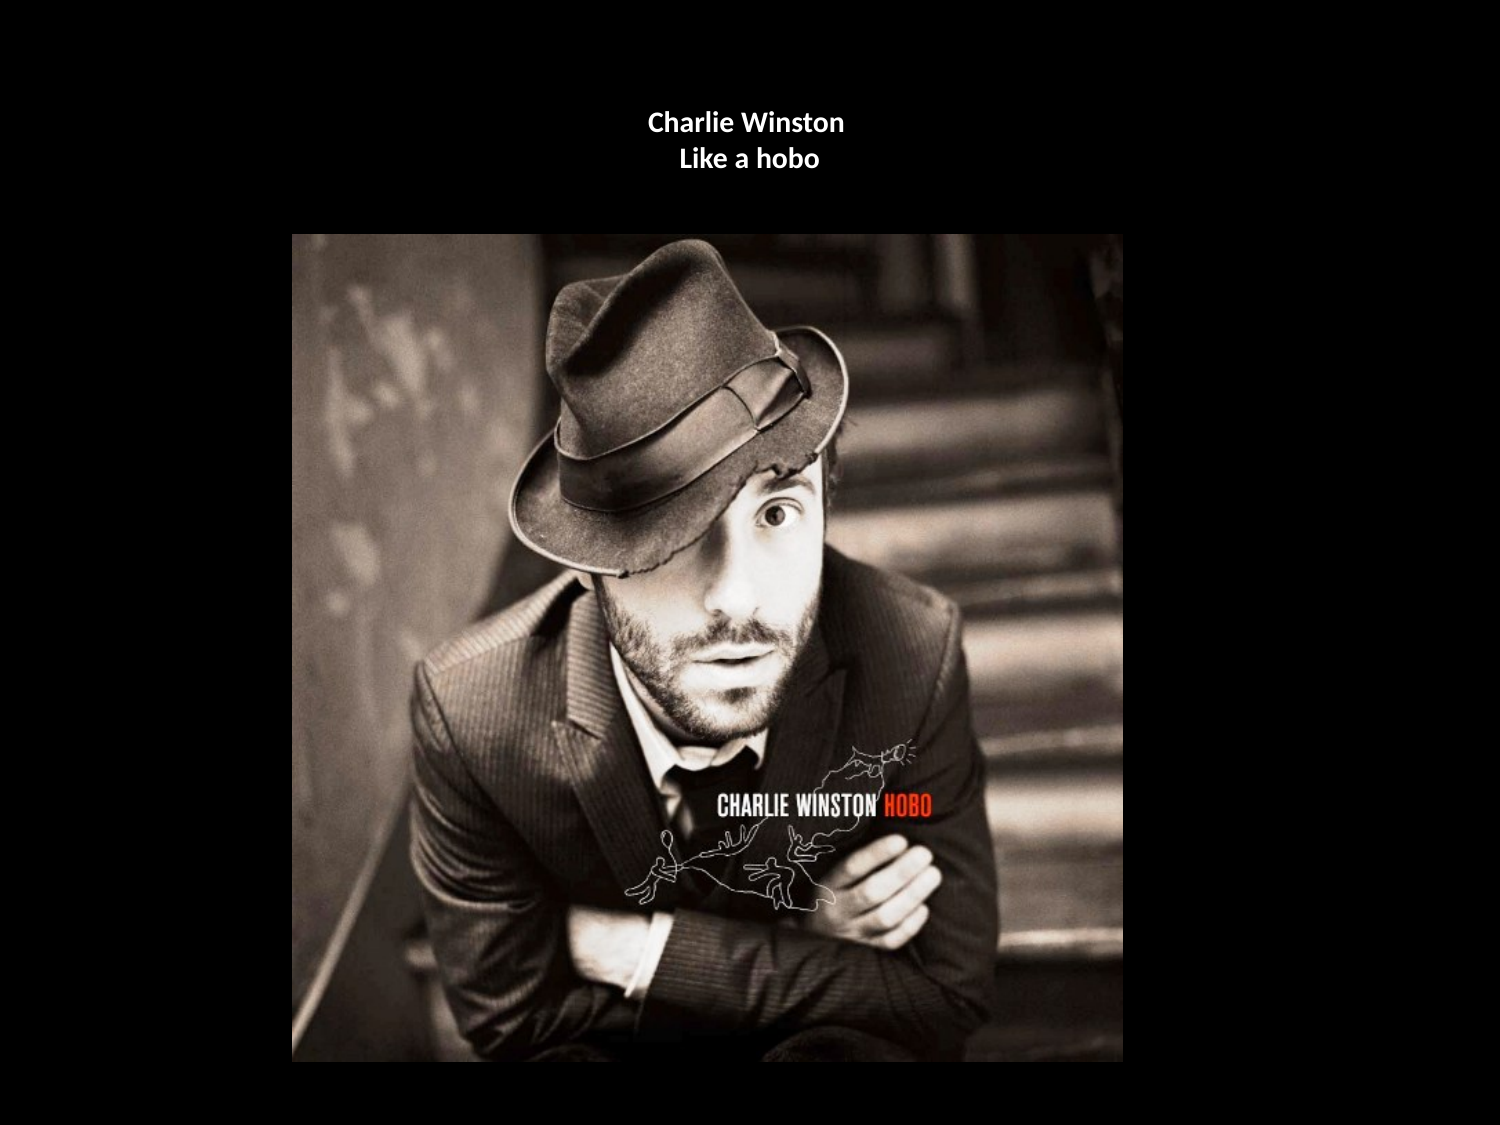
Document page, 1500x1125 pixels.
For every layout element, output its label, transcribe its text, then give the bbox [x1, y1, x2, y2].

title Charlie Winston Like a hobo [75, 45, 1425, 233]
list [292, 234, 1123, 1062]
